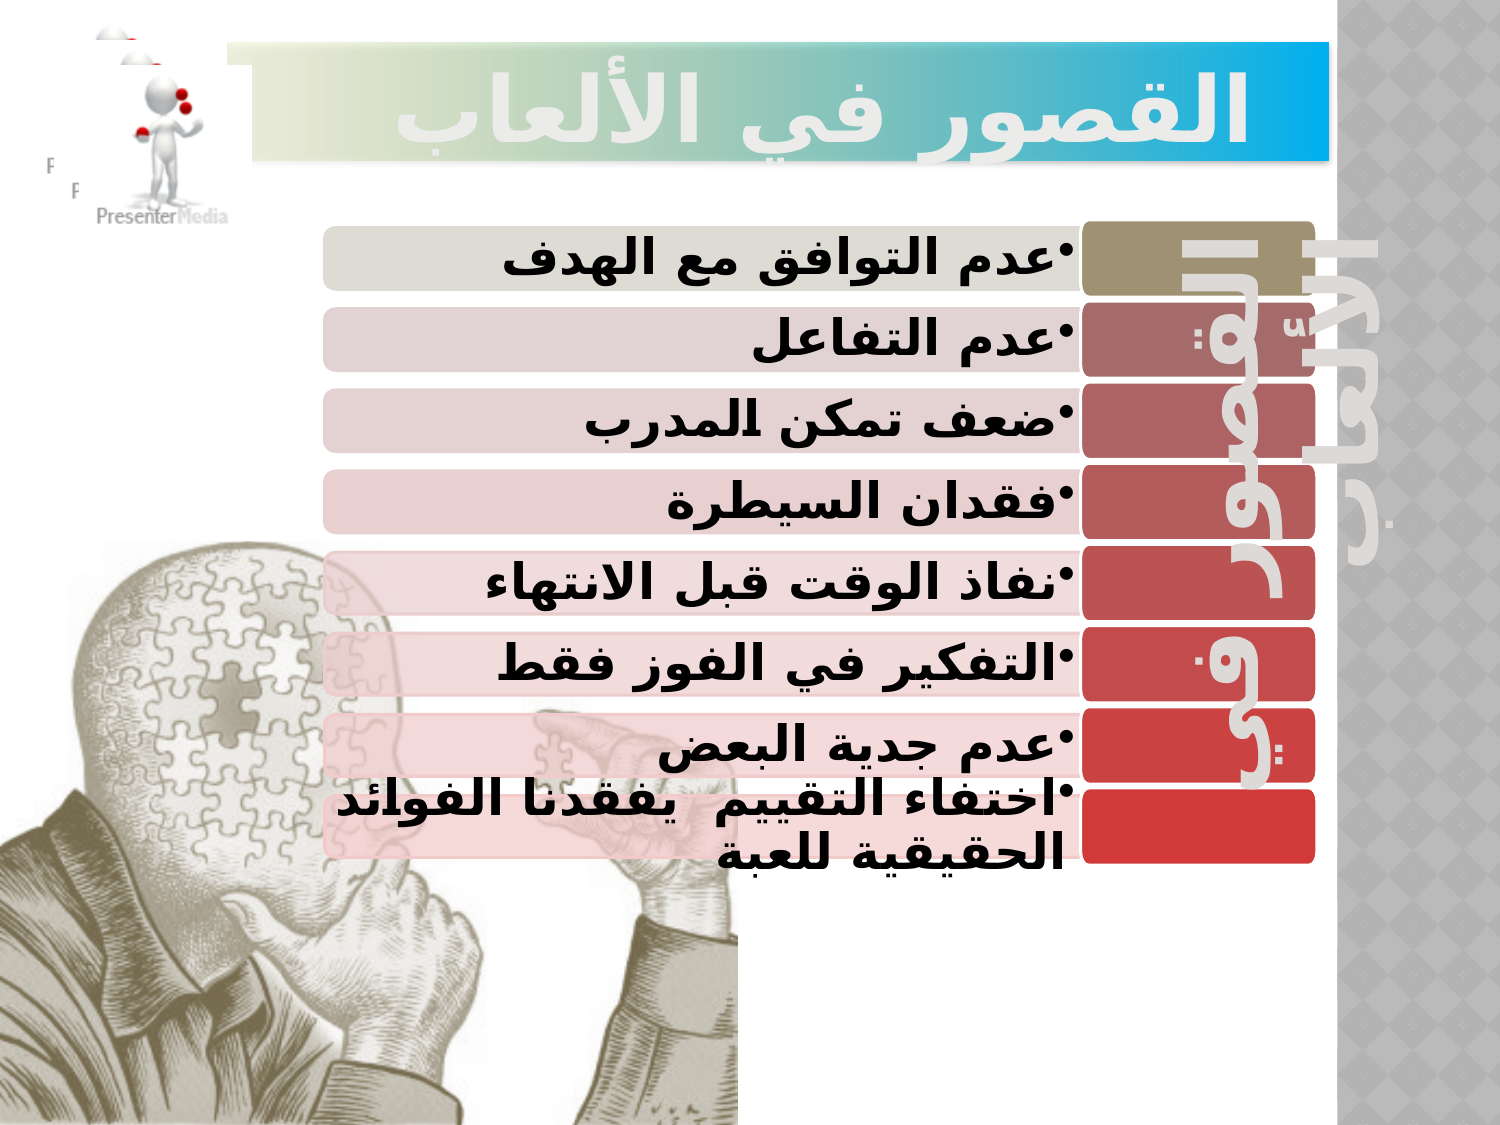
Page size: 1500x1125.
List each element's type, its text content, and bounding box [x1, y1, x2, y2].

text_box فقدان السيطرة [323, 469, 1080, 535]
text_box [1079, 299, 1151, 380]
picture [29, 15, 252, 238]
text_box [1079, 786, 1151, 867]
text_box [1079, 218, 1151, 299]
text_box عدم التوافق مع الهدف [323, 225, 1080, 291]
picture [0, 541, 738, 1125]
text_box [1079, 542, 1151, 624]
text_box ضعف تمكن المدرب [323, 388, 1080, 454]
text_box عدم جدية البعض [744, 712, 1080, 778]
text_box [1263, 42, 1329, 161]
text_box [1079, 380, 1151, 461]
text_box القصور في الألعاب [1151, 217, 1407, 894]
text_box عدم التفاعل [323, 307, 1080, 373]
text_box القصور في الألعاب [208, 38, 1263, 161]
text_box التفكير في الفوز فقط [744, 631, 1080, 697]
text_box [1079, 705, 1151, 786]
text_box [1079, 461, 1151, 542]
text_box [1079, 624, 1151, 705]
text_box اختفاء التقييم يفقدنا الفوائد الحقيقية للعبة [744, 794, 1079, 859]
text_box نفاذ الوقت قبل الانتهاء [744, 550, 1080, 616]
